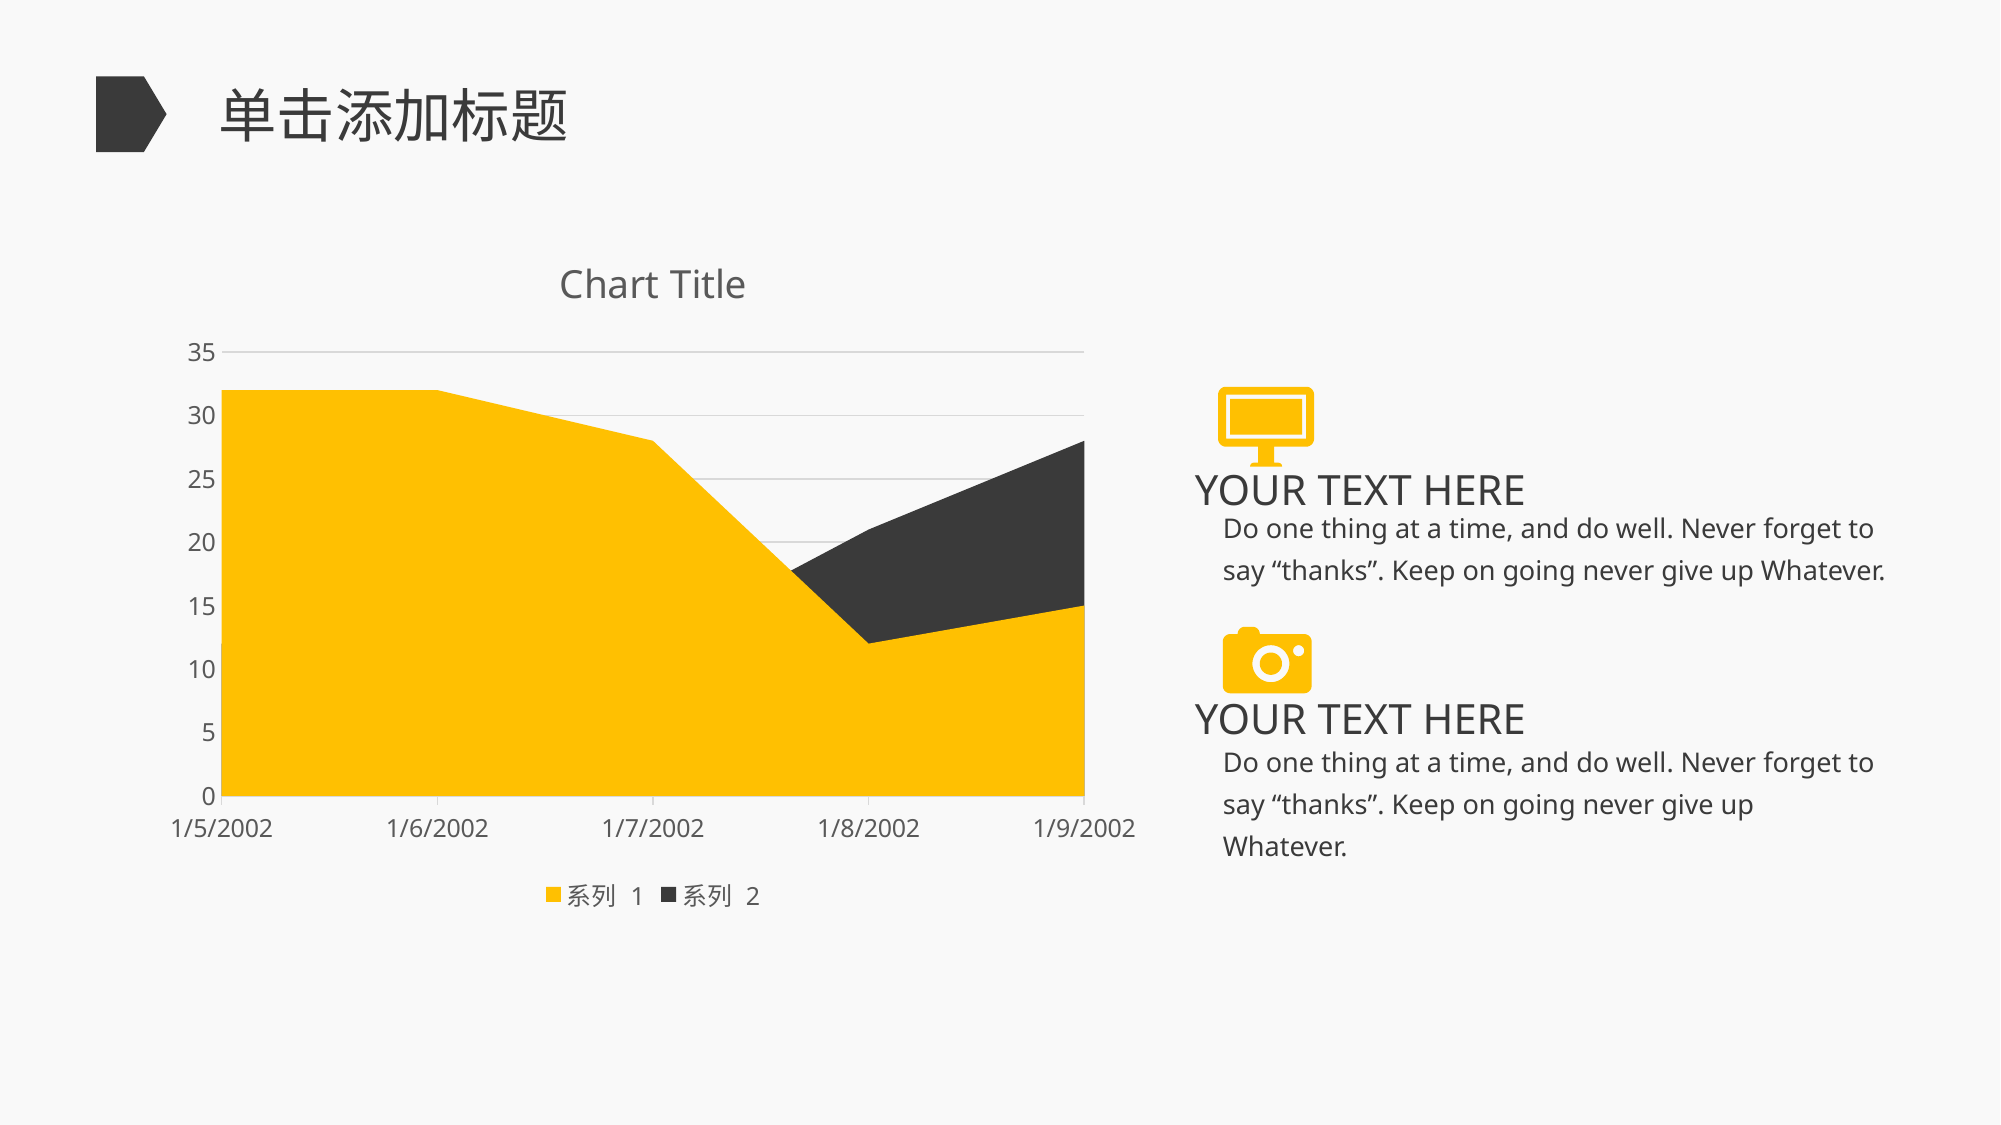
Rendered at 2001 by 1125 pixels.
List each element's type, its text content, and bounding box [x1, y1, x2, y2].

text_box 单击添加标题 [95, 71, 691, 157]
text_box [1222, 626, 1312, 685]
text_box YOUR TEXT HERE [1156, 456, 1658, 522]
text_box YOUR TEXT HERE [1156, 685, 1658, 751]
text_box Do one thing at a time, and do well. Never forget to say “thanks”. Keep on going never give up Whatever. [1208, 728, 1892, 870]
text_box Do one thing at a time, and do well. Never forget to say “thanks”. Keep on going never give up Whatever. [1208, 494, 1929, 594]
chart [149, 222, 1156, 920]
text_box [1218, 386, 1315, 467]
